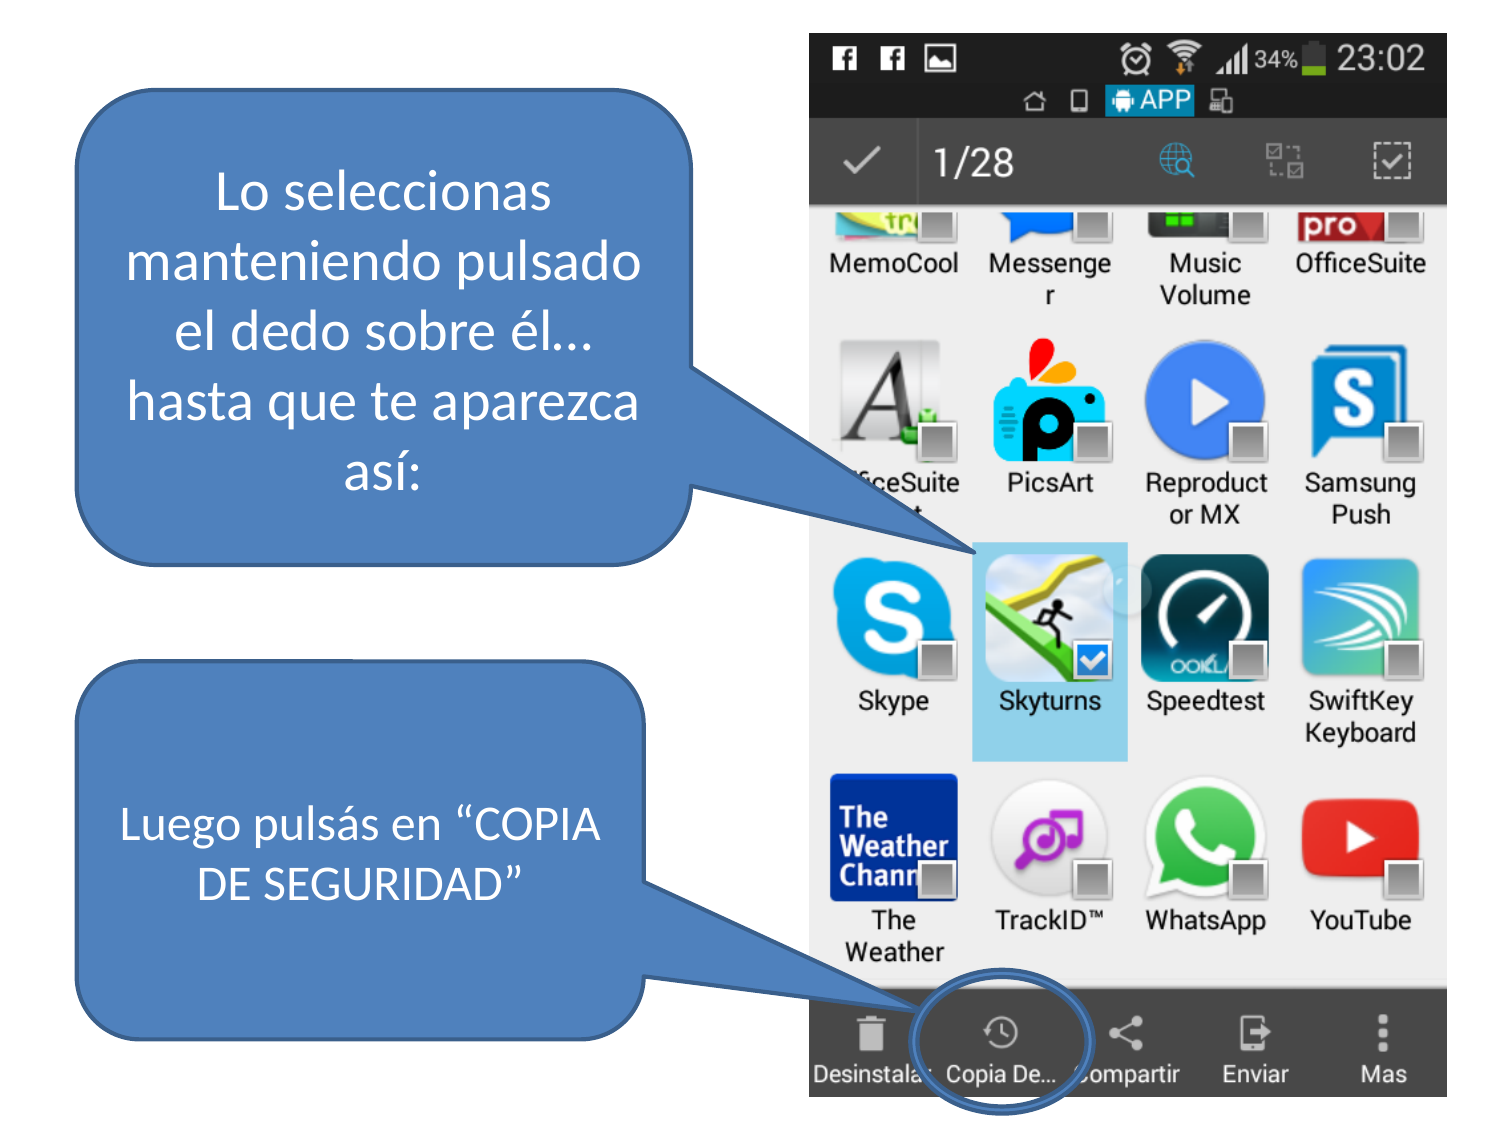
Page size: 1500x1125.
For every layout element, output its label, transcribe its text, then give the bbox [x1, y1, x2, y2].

picture [808, 33, 1448, 1097]
text_box Luego pulsás en “COPIA DE SEGURIDAD” [74, 659, 803, 1042]
text_box [953, 1105, 1051, 1116]
text_box Lo seleccionas manteniendo pulsado el dedo sobre él… hasta que te aparezca así: [74, 87, 803, 568]
